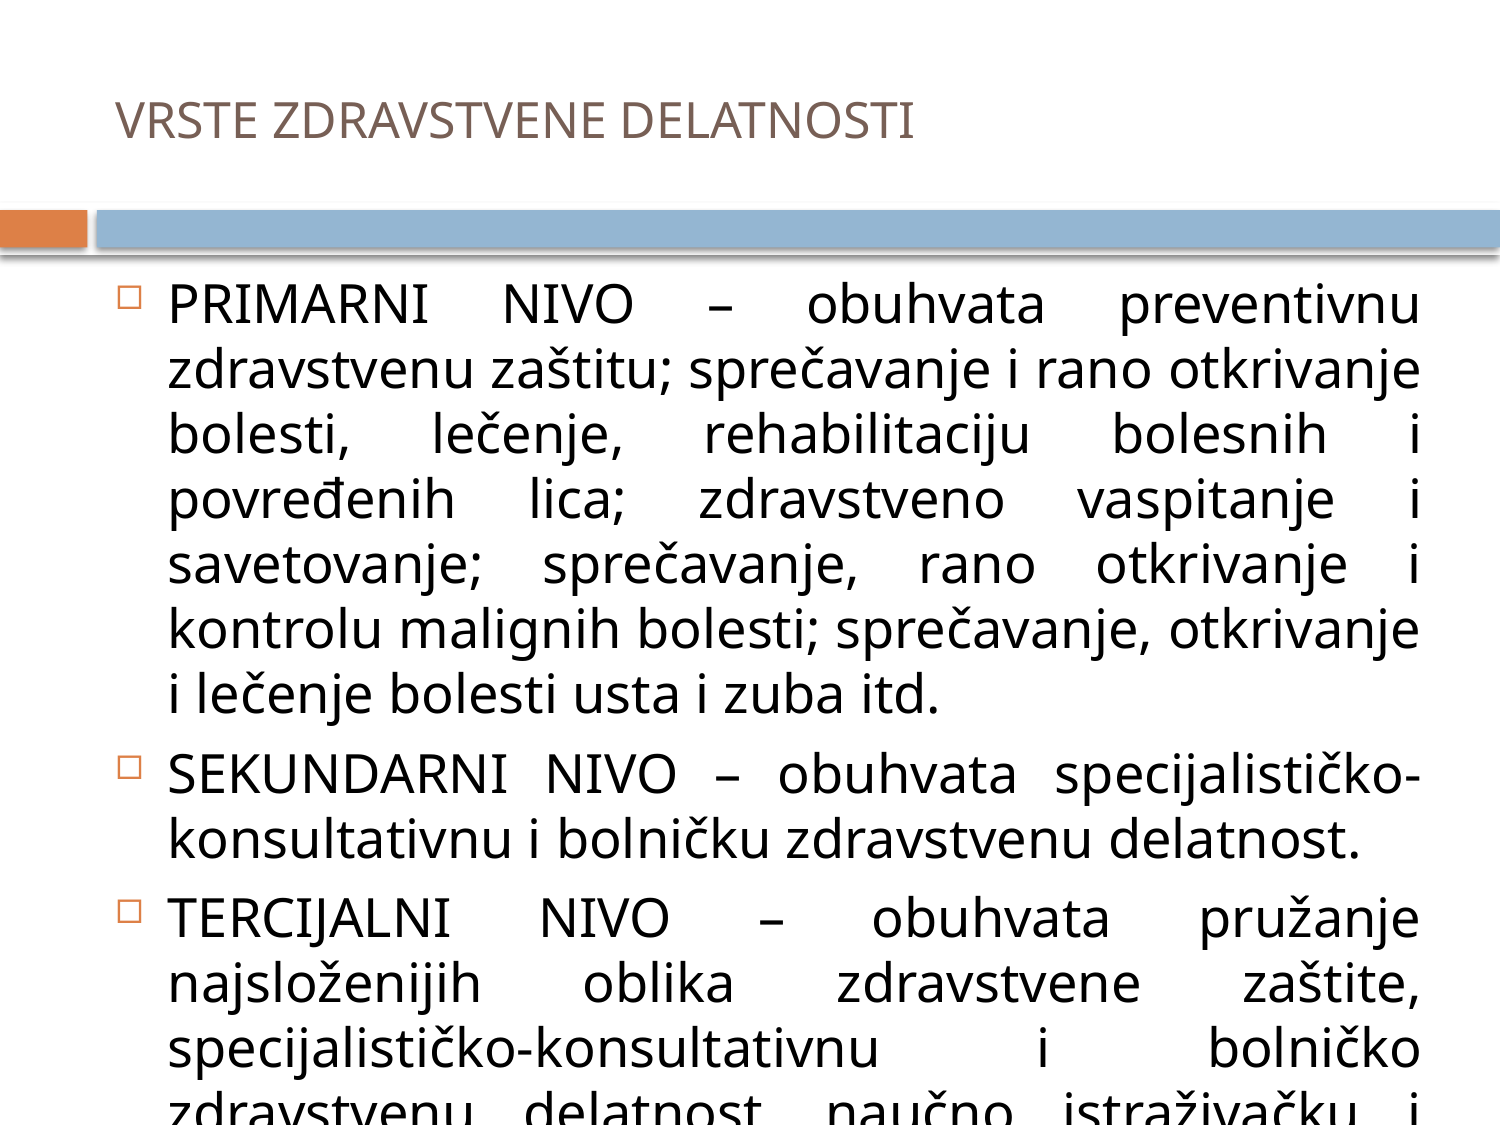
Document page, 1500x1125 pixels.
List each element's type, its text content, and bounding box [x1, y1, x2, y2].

list PRIMARNI NIVO – obuhvata preventivnu zdravstvenu zaštitu; sprečavanje i rano otkrivanje bolesti, lečenje, rehabilitaciju bolesnih i povređenih lica; zdravstveno vaspitanje i savetovanje; sprečavanje, rano otkrivanje i kontrolu malignih bolesti; sprečavanje, otkrivanje i lečenje bolesti usta i zuba itd. SEKUNDARNI NIVO – obuhvata specijalističko-konsultativnu i bolničku zdravstvenu delatnost. TERCIJALNI NIVO – obuhvata pružanje najsloženijih oblika zdravstvene zaštite, specijalističko-konsultativnu i bolničko zdravstvenu delatnost, naučno istraživačku i obrazovnu delatnost. [100, 262, 1438, 1075]
title VRSTE ZDRAVSTVENE DELATNOSTI [100, 37, 1438, 200]
